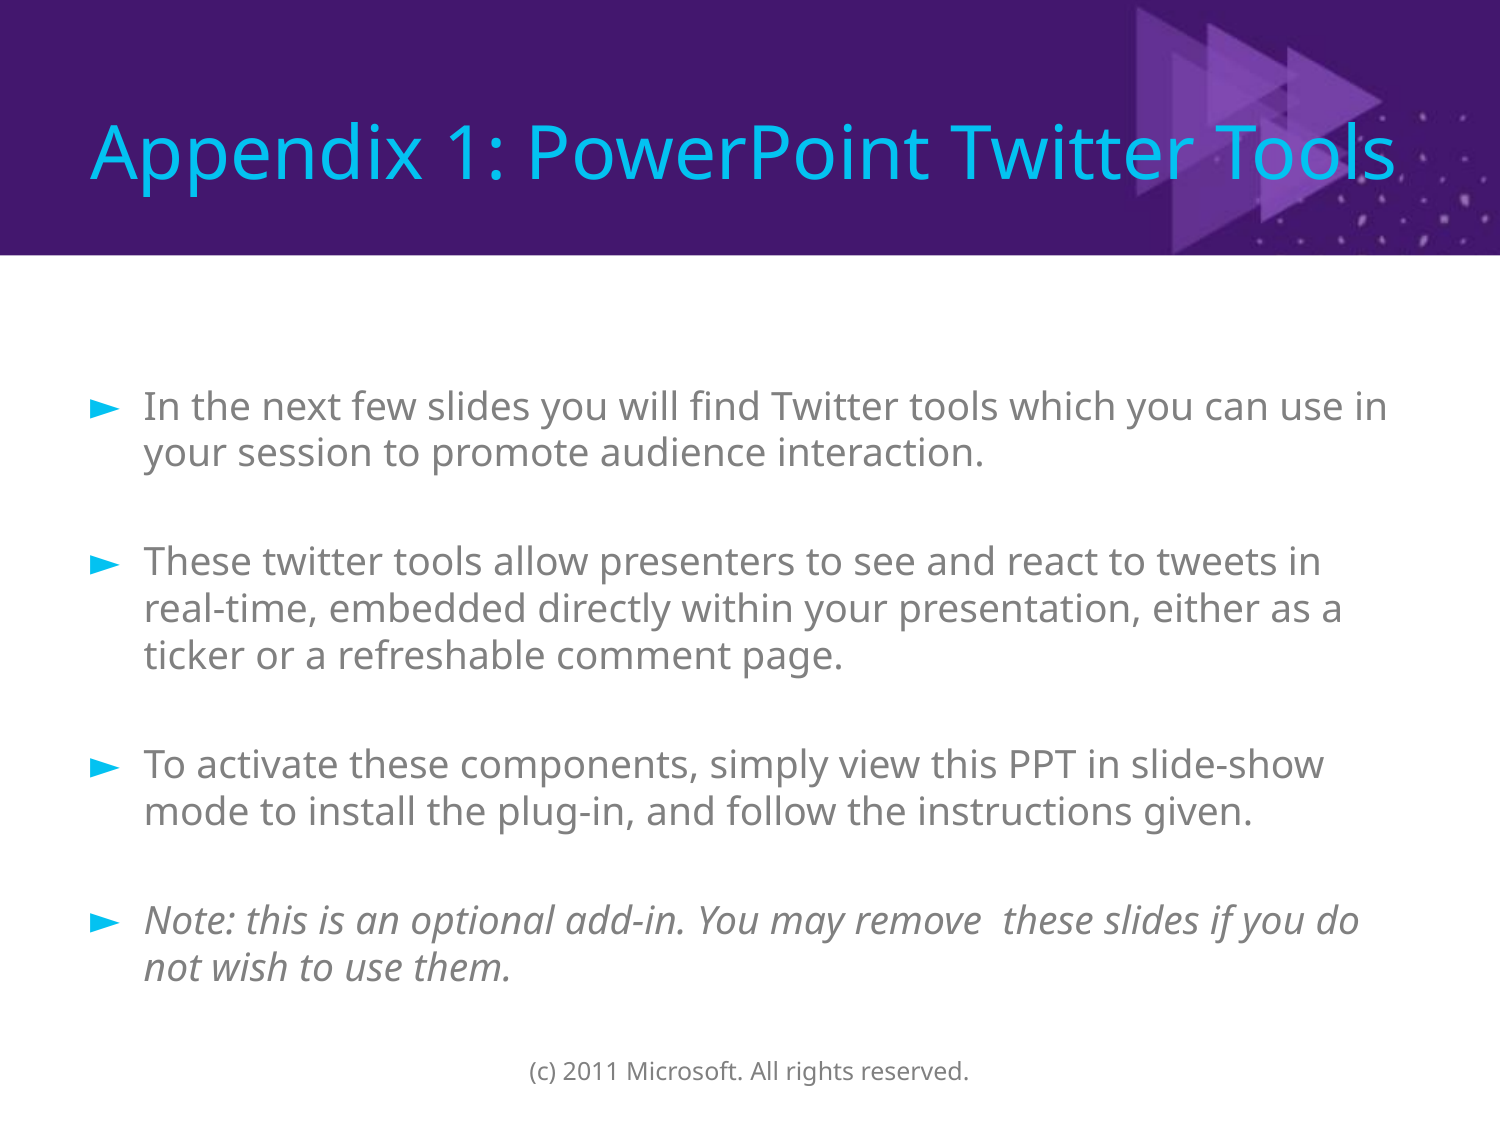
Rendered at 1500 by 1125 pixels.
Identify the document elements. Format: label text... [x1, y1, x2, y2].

picture [0, 0, 1500, 255]
footer (c) 2011 Microsoft. All rights reserved. [512, 1042, 988, 1103]
title Appendix 1: PowerPoint Twitter Tools [75, 56, 1425, 244]
list In the next few slides you will find Twitter tools which you can use in your session to promote audience interaction. These twitter tools allow presenters to see and react to tweets in real-time, embedded directly within your presentation, either as a ticker or a refreshable comment page. To activate these components, simply view this PPT in slide-show mode to install the plug-in, and follow the instructions given. Note: this is an optional add-in. You may remove these slides if you do not wish to use them. [75, 373, 1425, 1005]
